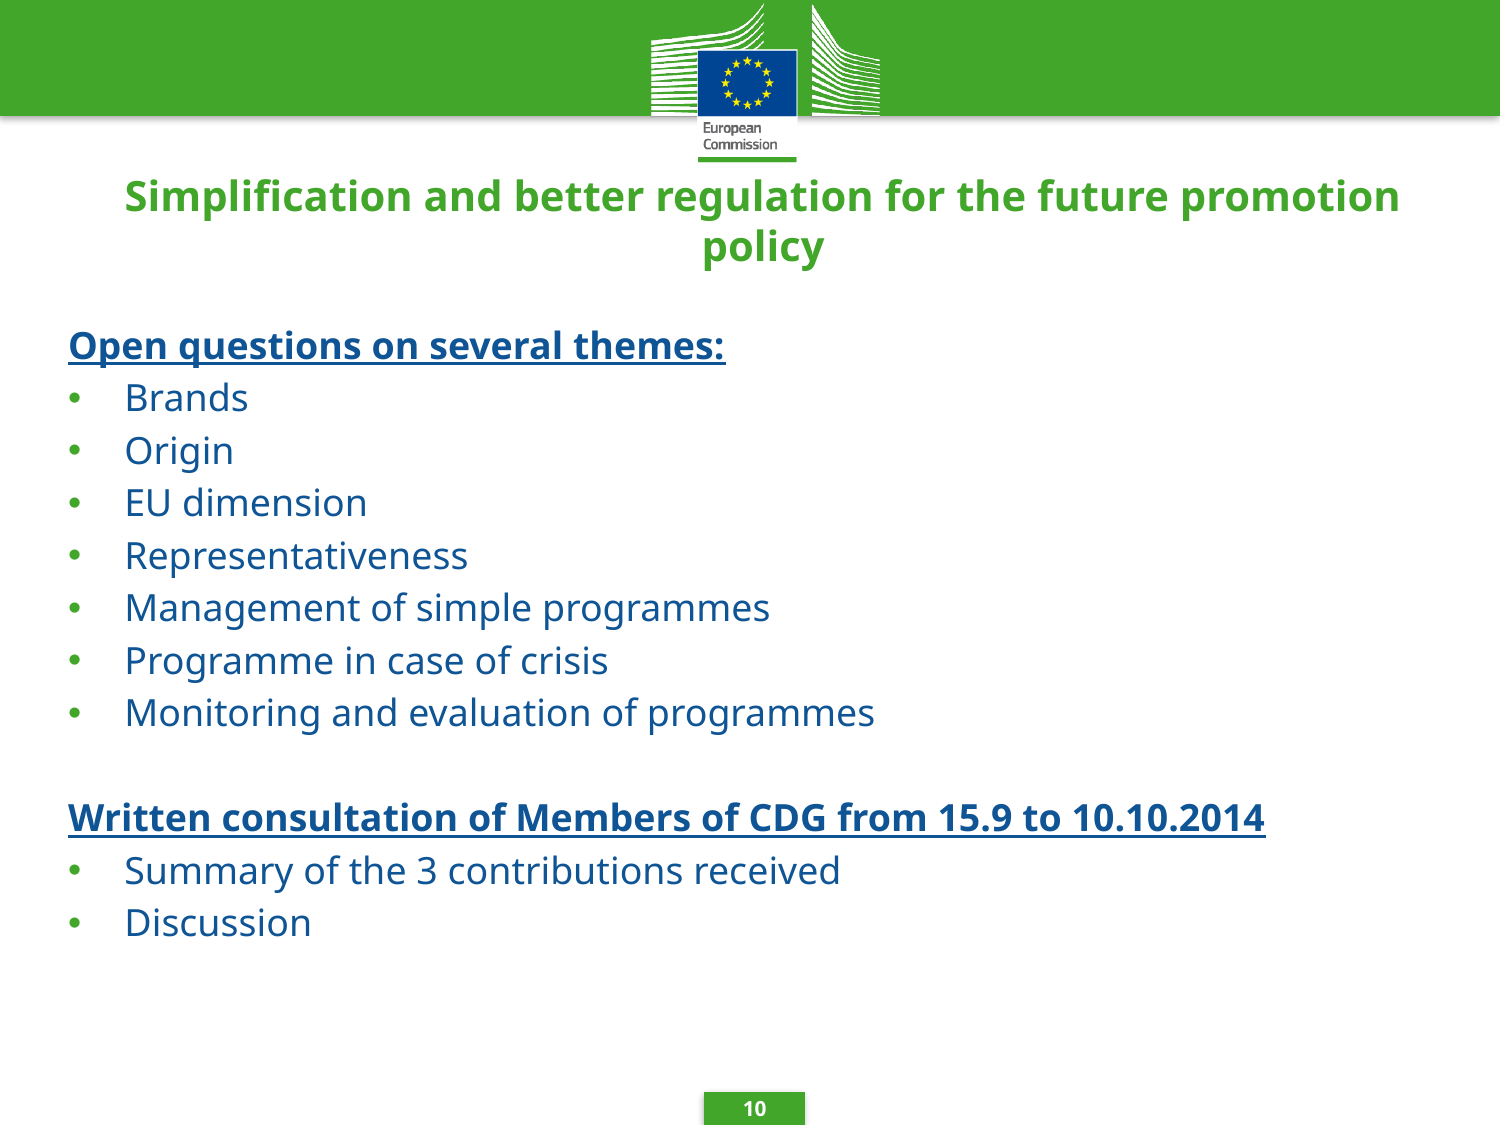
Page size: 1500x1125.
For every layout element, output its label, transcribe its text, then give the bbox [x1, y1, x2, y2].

picture [614, 3, 880, 172]
list Open questions on several themes: Brands Origin EU dimension Representativeness Management of simple programmes Programme in case of crisis Monitoring and evaluation of programmes Written consultation of Members of CDG from 15.9 to 10.10.2014 Summary of the 3 contributions received Discussion [53, 314, 1461, 1106]
slide_number 10 [703, 1088, 807, 1125]
title Simplification and better regulation for the future promotion policy [53, 172, 1474, 268]
